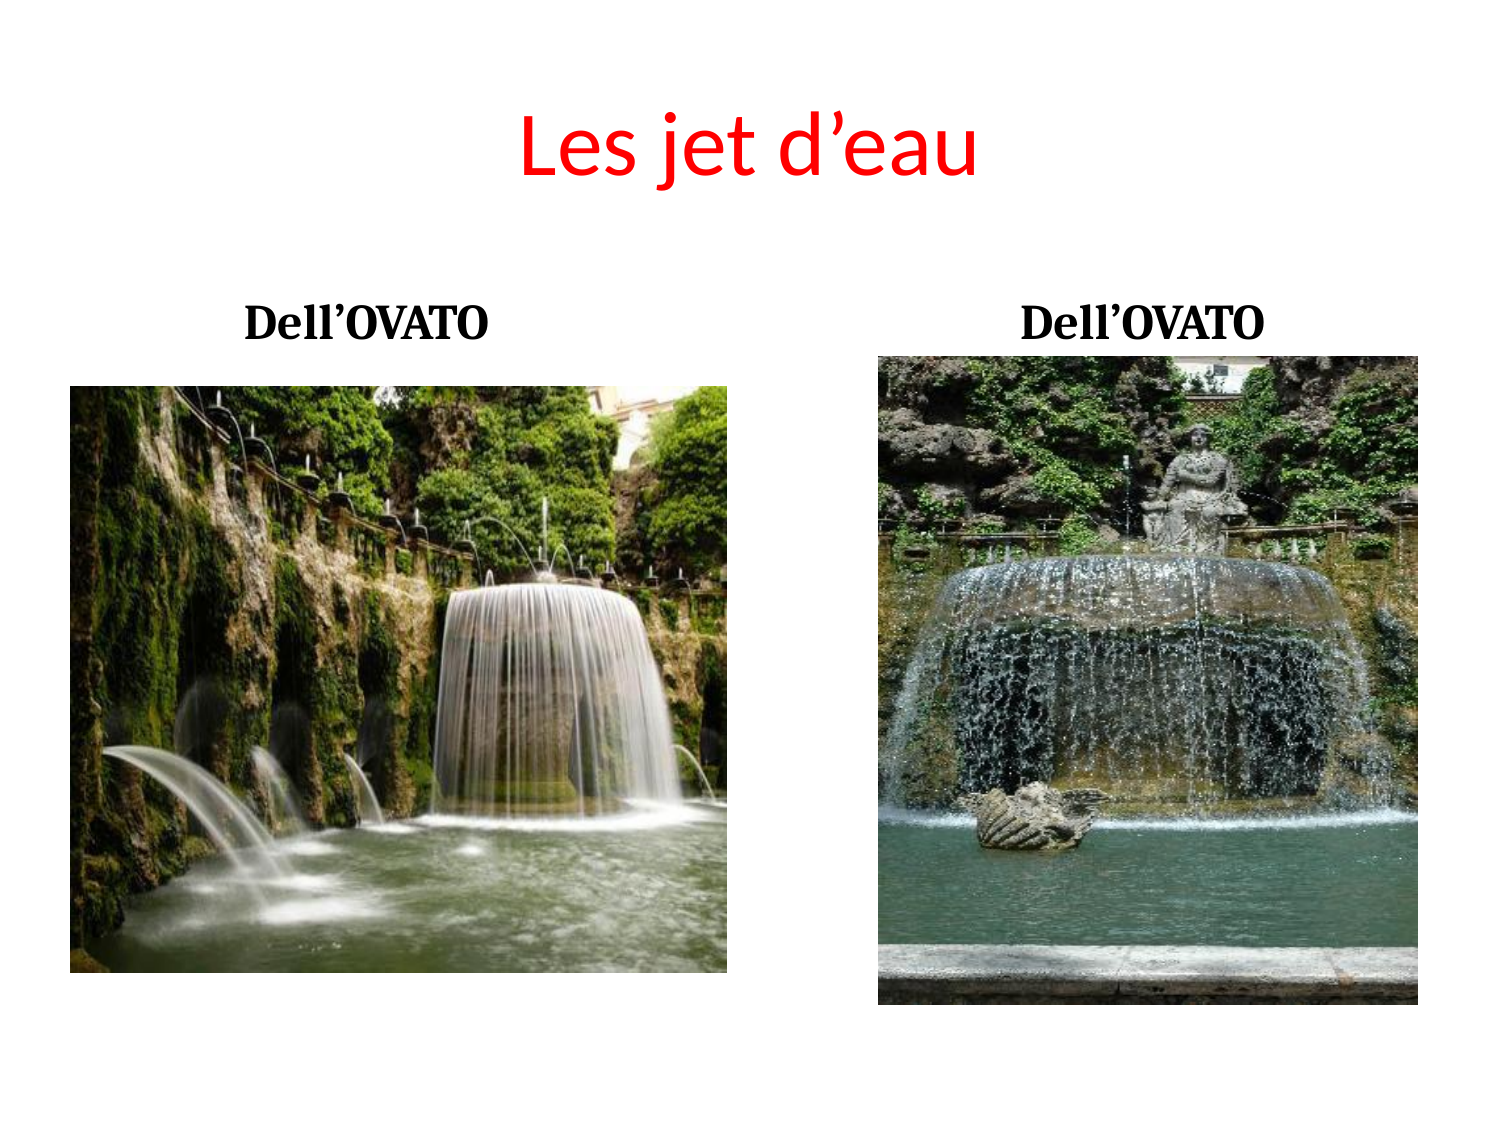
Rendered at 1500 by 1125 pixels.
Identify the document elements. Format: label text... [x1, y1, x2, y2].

list Dell’OVATO [960, 251, 1425, 350]
list Dell’OVATO [75, 251, 738, 357]
title Les jet d’eau [75, 45, 1425, 233]
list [877, 356, 1419, 1006]
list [69, 386, 728, 973]
